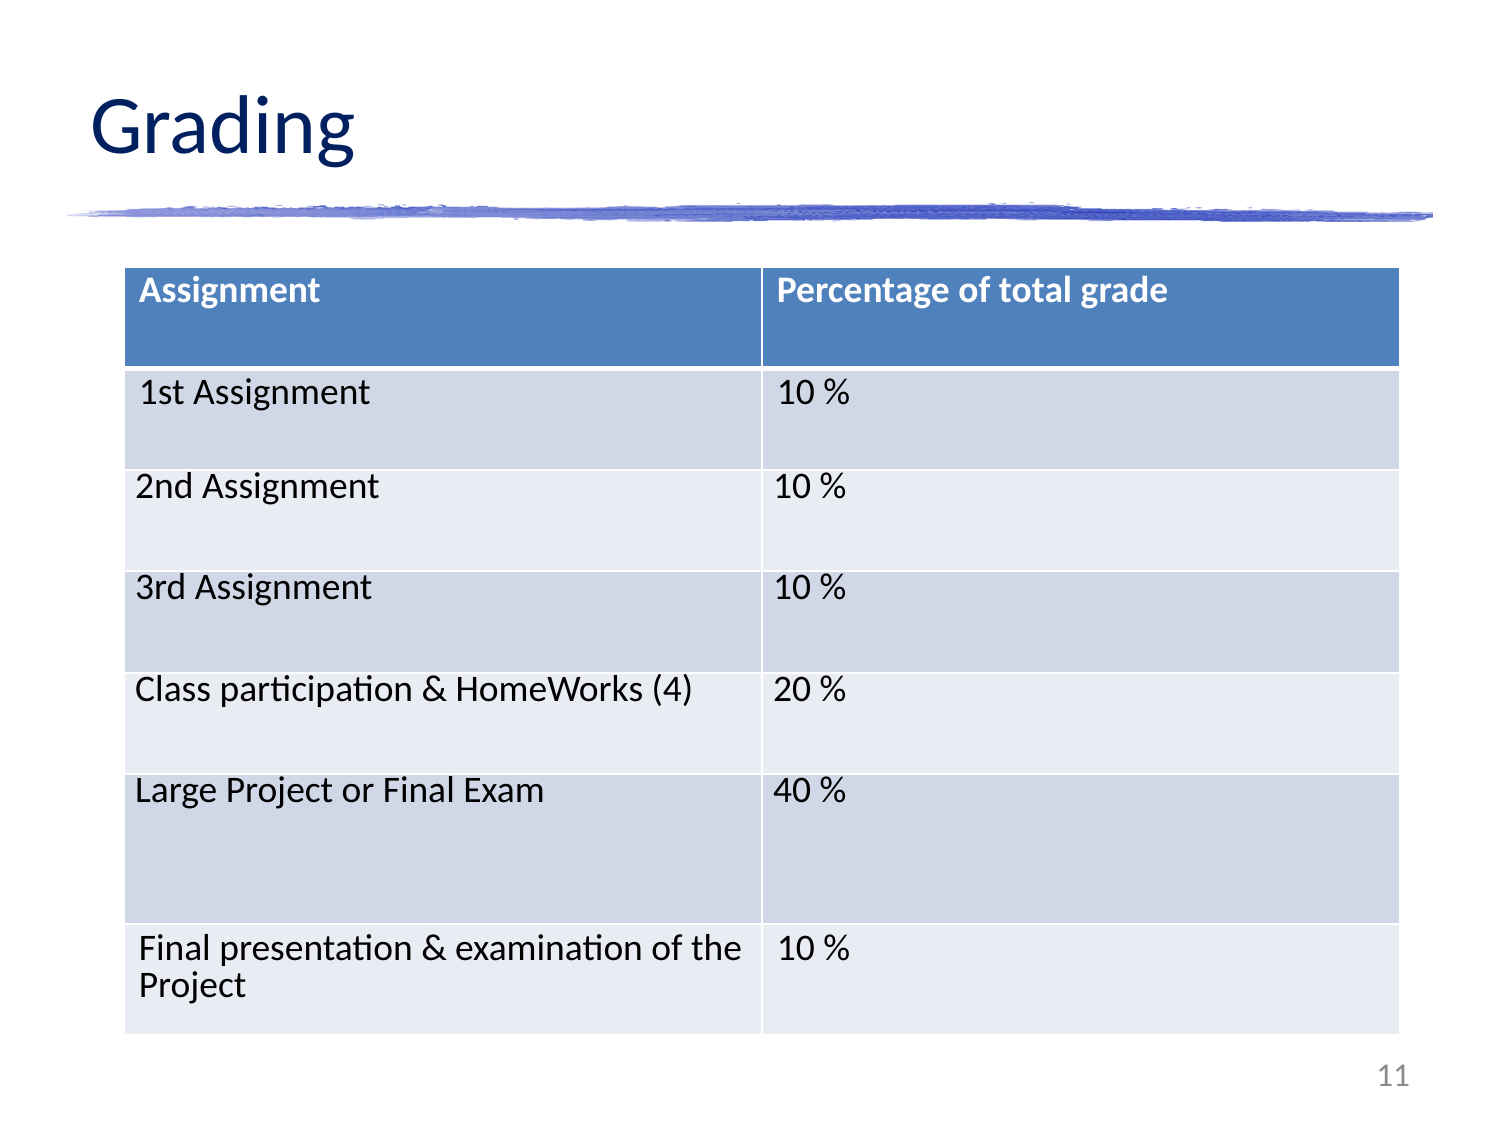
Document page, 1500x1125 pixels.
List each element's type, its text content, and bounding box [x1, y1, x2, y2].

table_header Percentage of total grade [763, 268, 1399, 366]
table_cell Class participation & HomeWorks (4) [125, 674, 761, 773]
table_cell 2nd Assignment [125, 471, 761, 570]
table_cell 10 % [763, 371, 1399, 469]
table_cell 20 % [763, 674, 1399, 773]
table_cell 3rd Assignment [125, 572, 761, 672]
table_cell 1st Assignment [125, 371, 761, 469]
table_cell Large Project or Final Exam [125, 775, 761, 923]
table_cell Final presentation & examination of the Project [125, 925, 761, 1034]
table_cell 10 % [763, 925, 1399, 1034]
title Grading [75, 45, 1424, 197]
table_cell 10 % [763, 471, 1399, 570]
picture [55, 202, 1444, 226]
slide_number 11 [1074, 1042, 1425, 1103]
table_header Assignment [125, 268, 761, 366]
table_cell 40 % [763, 775, 1399, 923]
table_cell 10 % [763, 572, 1399, 672]
